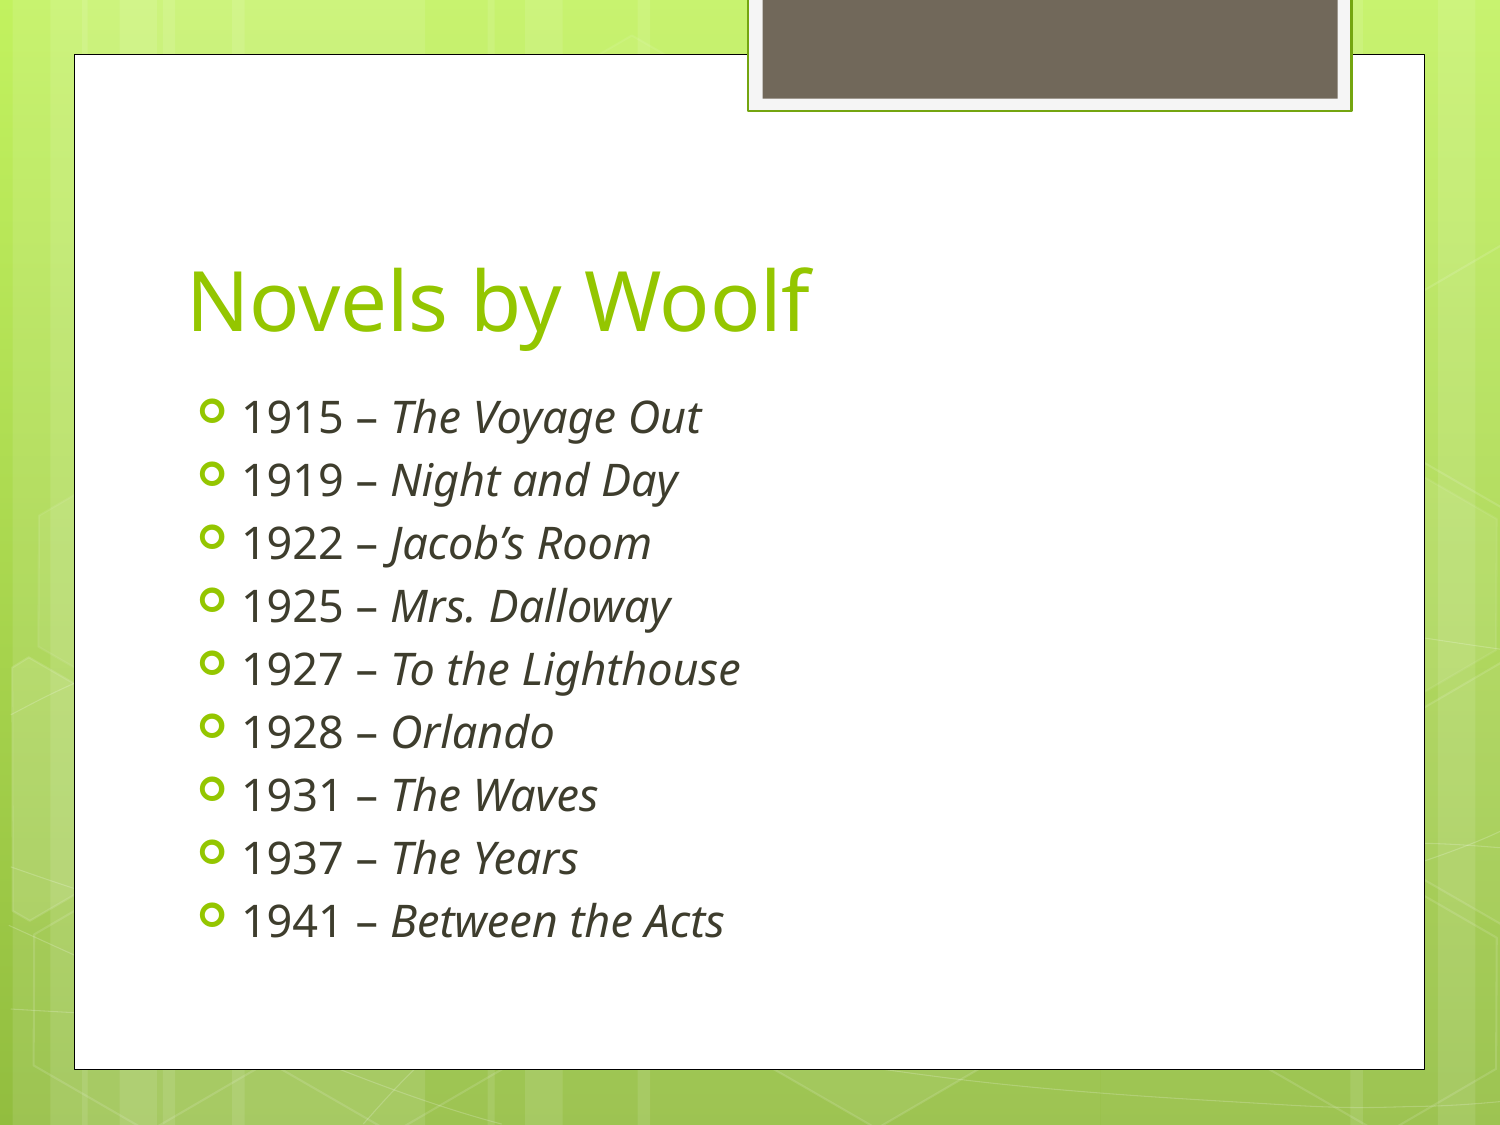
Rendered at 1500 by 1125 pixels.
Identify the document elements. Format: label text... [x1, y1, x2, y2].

title Novels by Woolf [171, 168, 1324, 357]
list 1915 – The Voyage Out 1919 – Night and Day 1922 – Jacob’s Room 1925 – Mrs. Dalloway 1927 – To the Lighthouse 1928 – Orlando 1931 – The Waves 1937 – The Years 1941 – Between the Acts [171, 381, 1283, 957]
